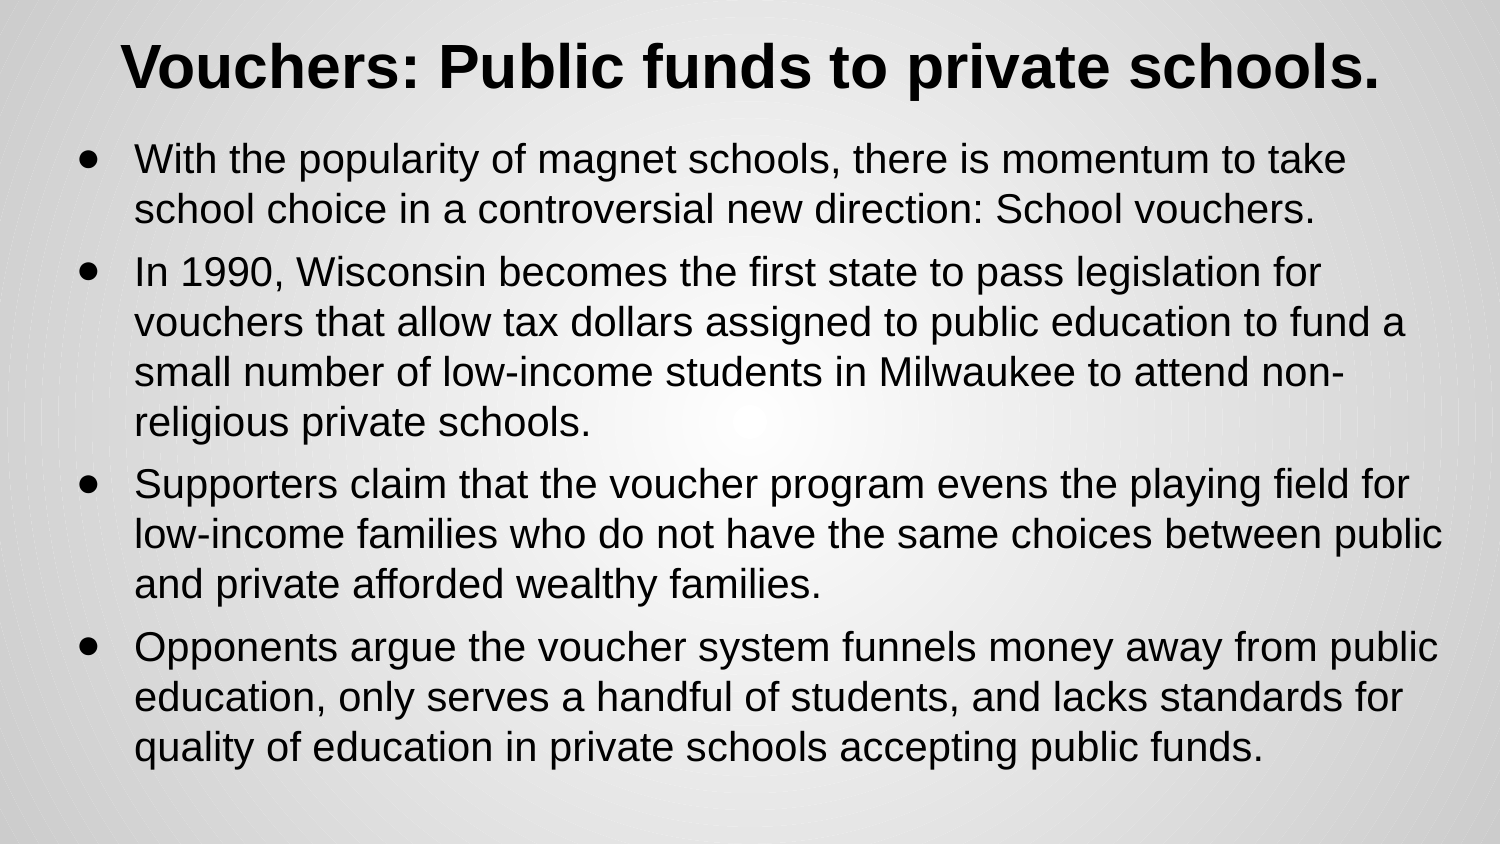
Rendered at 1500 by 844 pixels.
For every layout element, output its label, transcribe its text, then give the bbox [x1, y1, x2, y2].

list With the popularity of magnet schools, there is momentum to take school choice in a controversial new direction: School vouchers. In 1990, Wisconsin becomes the first state to pass legislation for vouchers that allow tax dollars assigned to public education to fund a small number of low-income students in Milwaukee to attend non-religious private schools. Supporters claim that the voucher program evens the playing field for low-income families who do not have the same choices between public and private afforded wealthy families. Opponents argue the voucher system funnels money away from public education, only serves a handful of students, and lacks standards for quality of education in private schools accepting public funds. [44, 121, 1465, 781]
title Vouchers: Public funds to private schools. [11, 21, 1492, 106]
